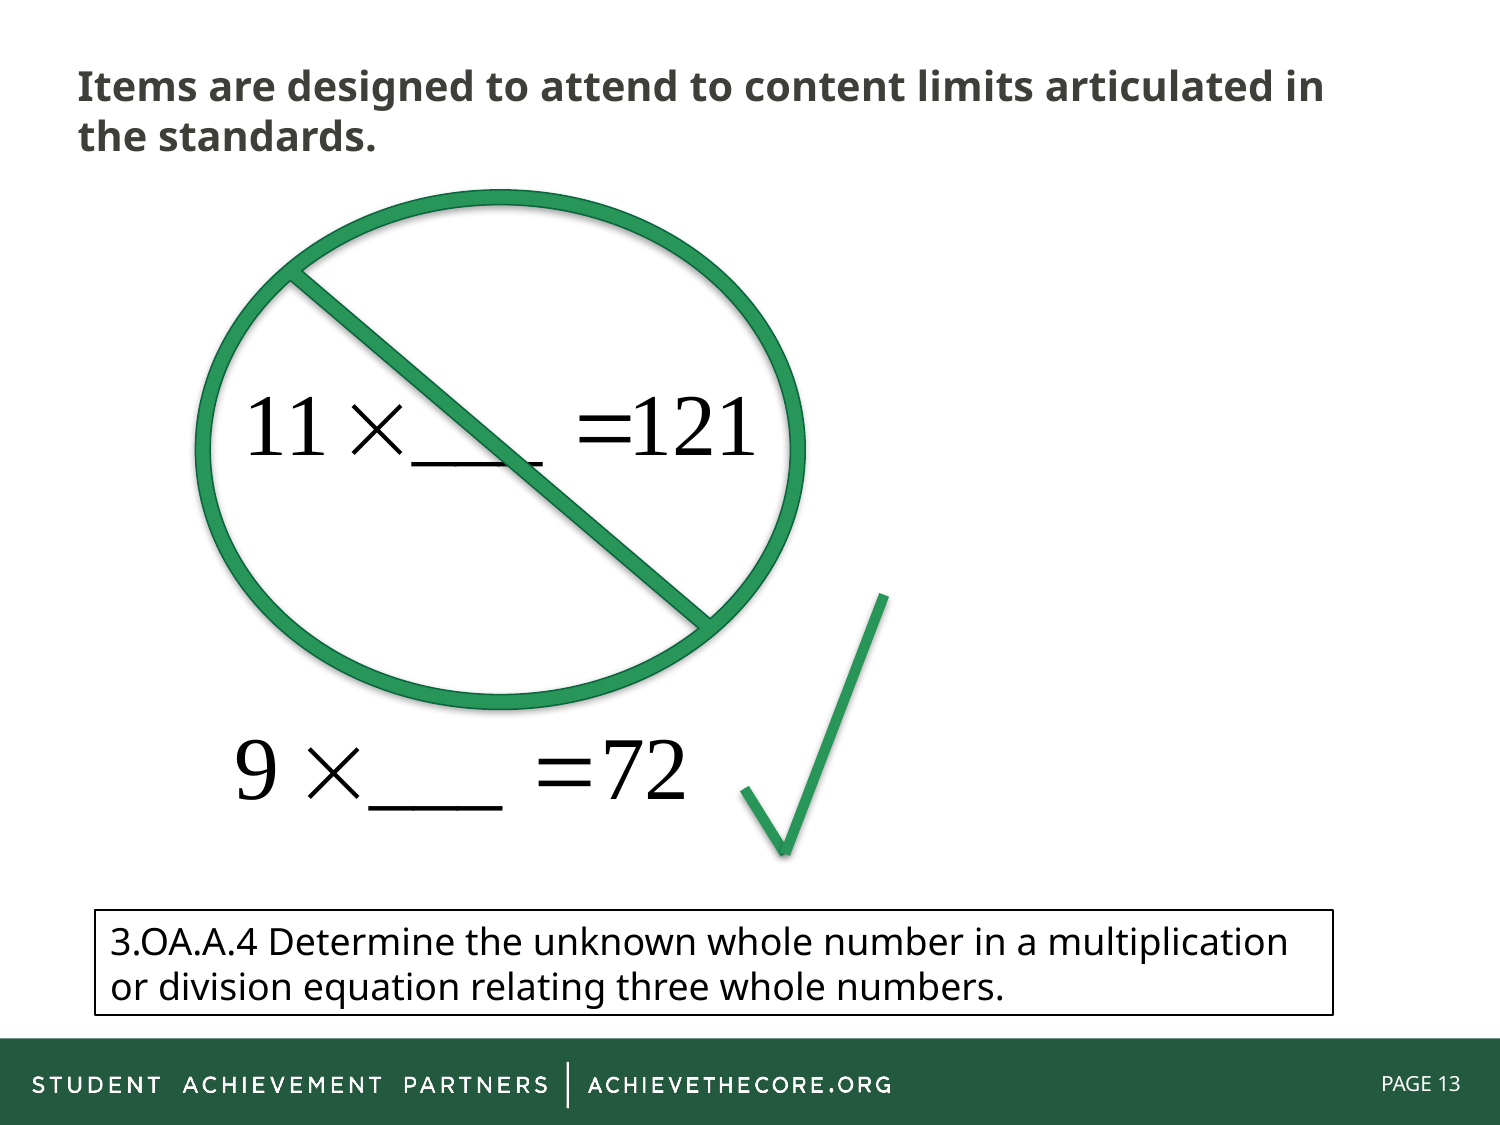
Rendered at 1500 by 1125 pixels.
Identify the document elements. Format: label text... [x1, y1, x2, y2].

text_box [239, 389, 761, 478]
title Items are designed to attend to content limits articulated in the standards. [62, 45, 1350, 233]
picture [12, 1055, 911, 1112]
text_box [223, 731, 694, 822]
text_box [194, 189, 806, 711]
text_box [731, 800, 798, 842]
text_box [704, 674, 965, 775]
text_box 3.OA.A.4 Determine the unknown whole number in a multiplication or division equation relating three whole numbers. [95, 910, 1333, 1015]
